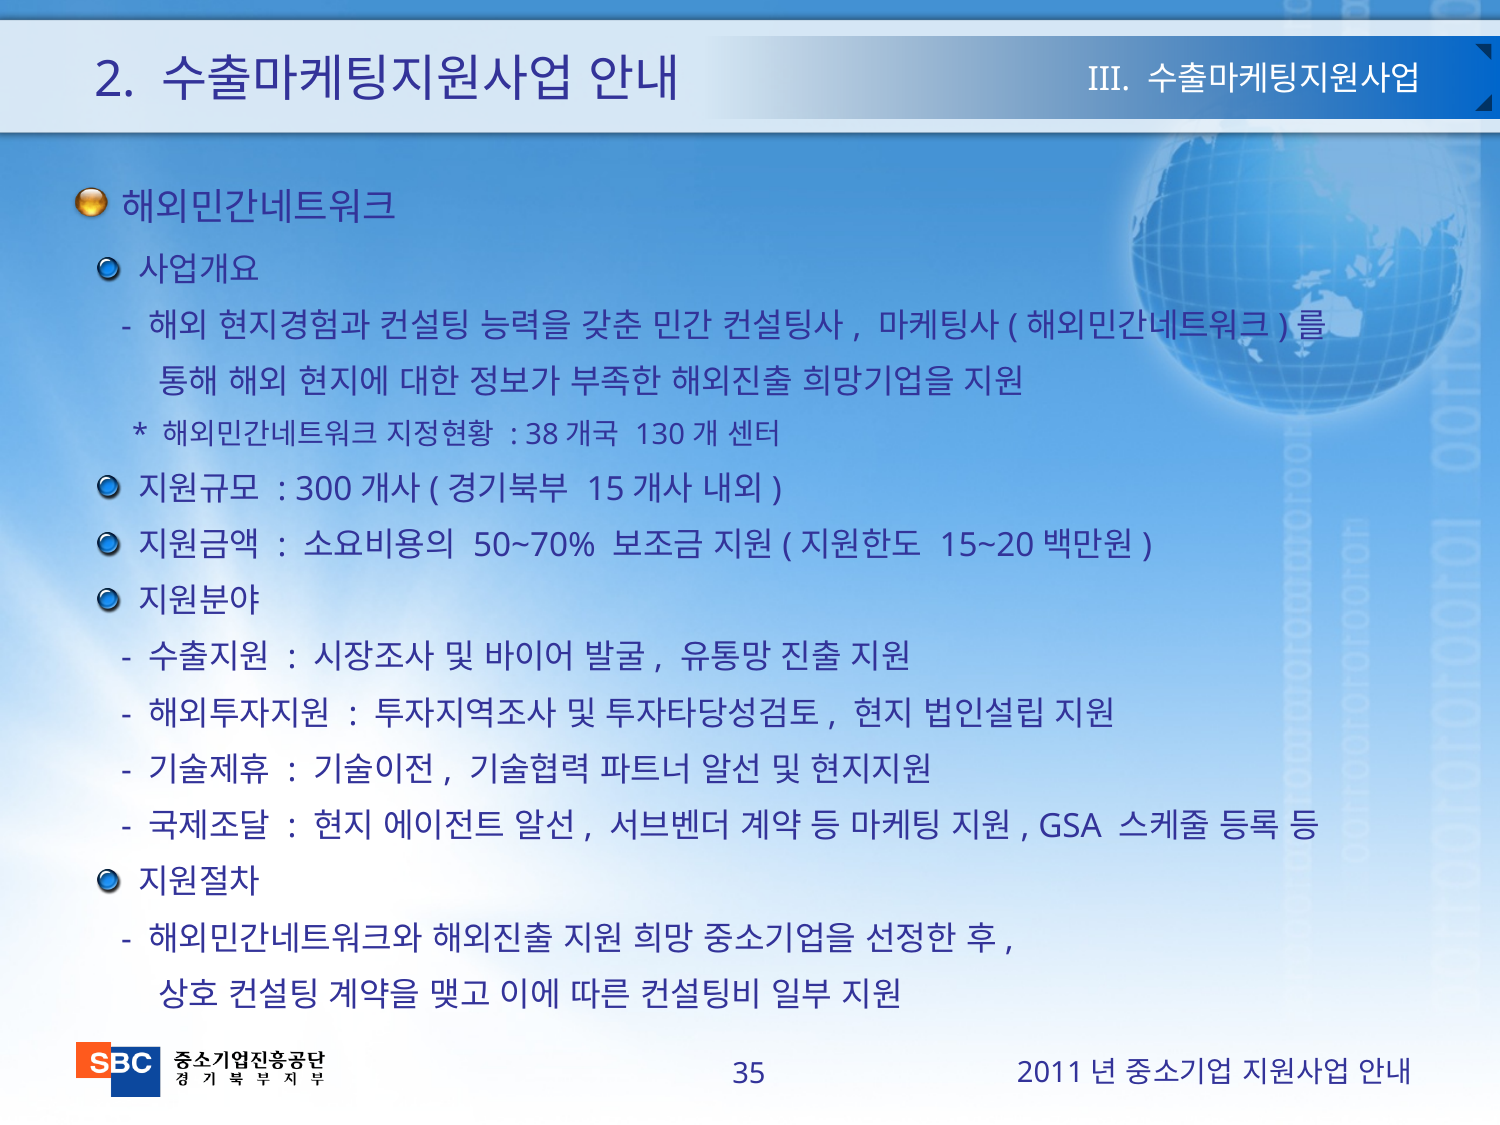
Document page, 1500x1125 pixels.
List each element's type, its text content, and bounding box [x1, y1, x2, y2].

text_box 2. 수출마케팅지원사업 안내 [79, 38, 711, 114]
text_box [71, 170, 716, 230]
text_box III. 수출마케팅지원사업 [1072, 49, 1437, 105]
text_box 사업개요 - 해외 현지경험과 컨설팅 능력을 갖춘 민간 컨설팅사, 마케팅사(해외민간네트워크)를 통해 해외 현지에 대한 정보가 부족한 해외진출 희망기업을 지원 * 해외민간네트워크 지정현황 : 38개국 130개 센터 지원규모 : 300개사(경기북부 15개사 내외) 지원금액 : 소요비용의 50~70% 보조금 지원(지원한도 15~20백만원) 지원분야 - 수출지원 : 시장조사 및 바이어 발굴, 유통망 진출 지원 - 해외투자지원 : 투자지역조사 및 투자타당성검토, 현지 법인설립 지원 - 기술제휴 : 기술이전, 기술협력 파트너 알선 및 현지지원 - 국제조달 : 현지 에이전트 알선, 서브벤더 계약 등 마케팅 지원, GSA 스케줄 등록 등 지원절차 - 해외민간네트워크와 해외진출 지원 희망 중소기업을 선정한 후, 상호 컨설팅 계약을 맺고 이에 따른 컨설팅비 일부 지원 [79, 232, 1445, 1021]
picture [0, 0, 1500, 1125]
